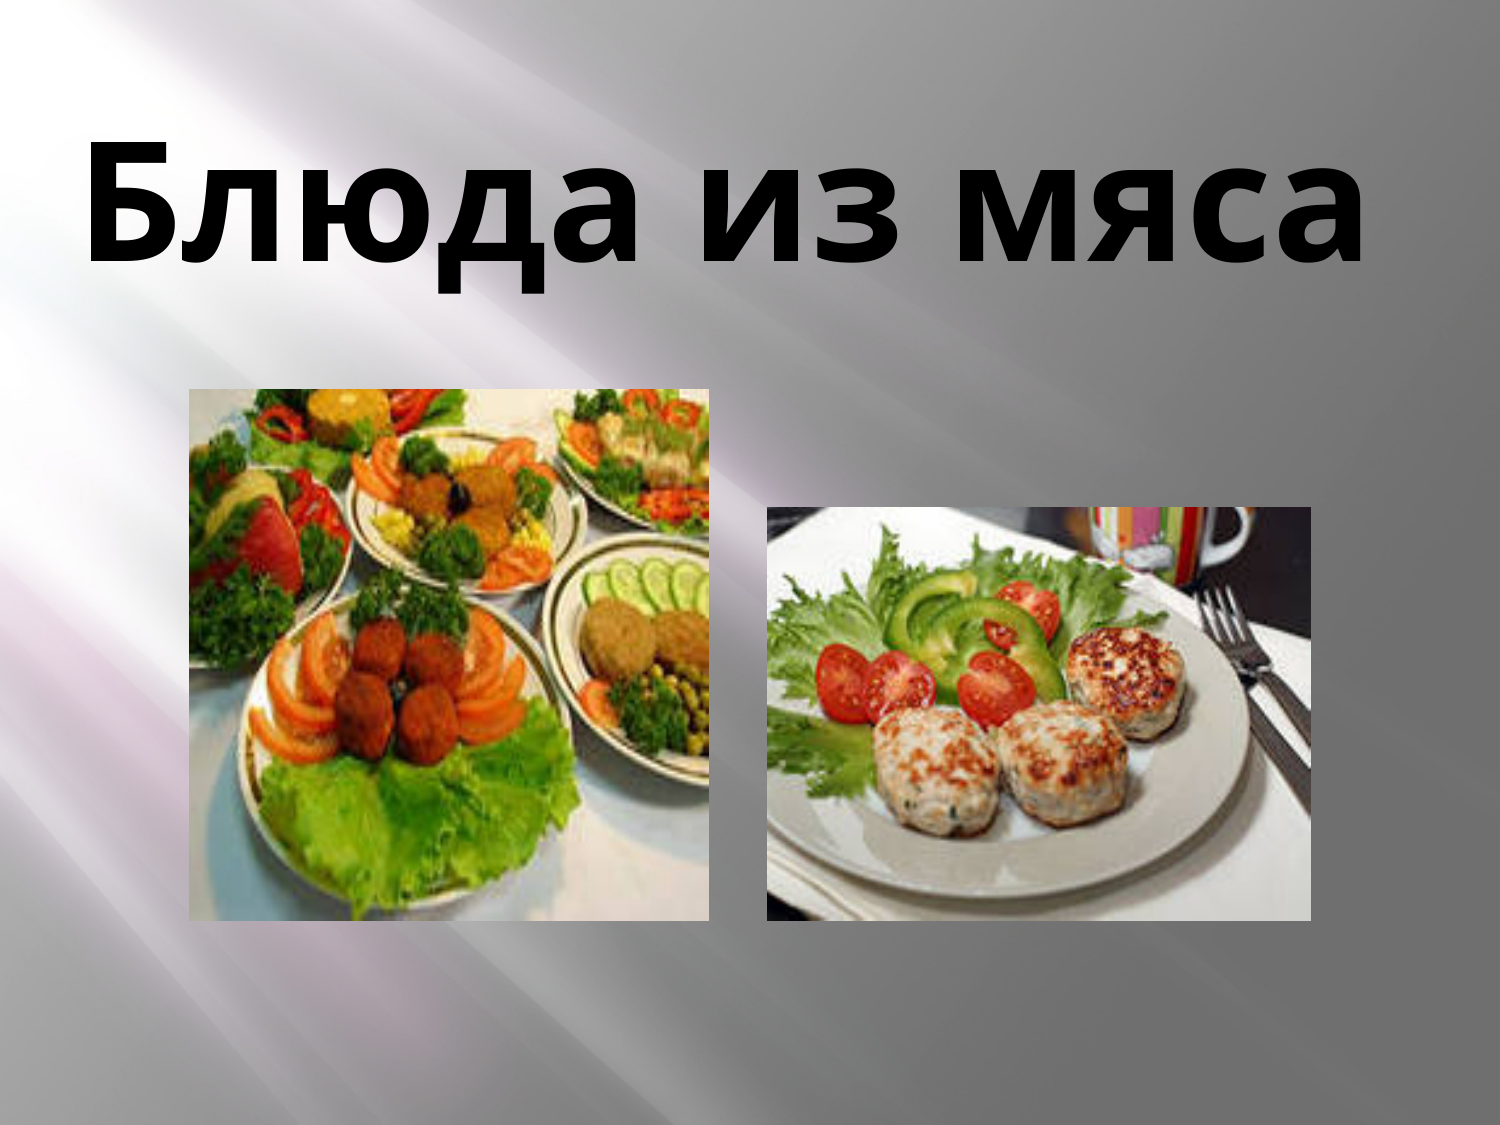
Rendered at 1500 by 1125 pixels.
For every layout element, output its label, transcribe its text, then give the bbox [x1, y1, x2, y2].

picture [0, 0, 1500, 1125]
text_box Блюда из мяса [69, 59, 1419, 295]
